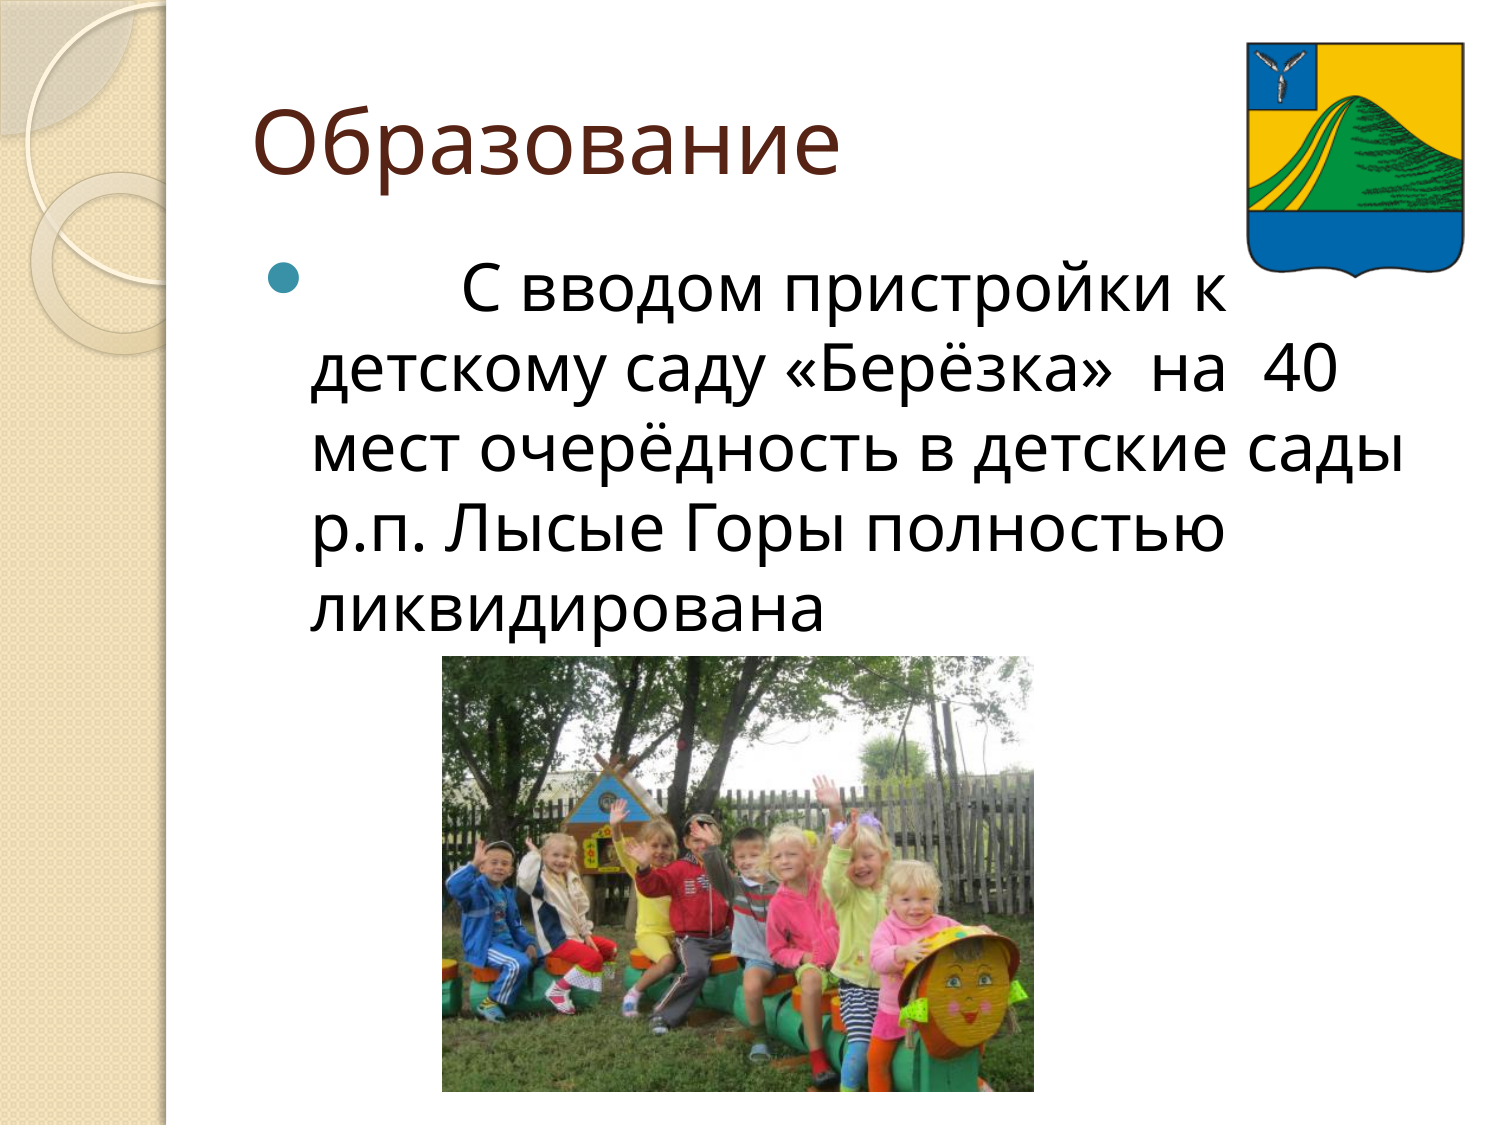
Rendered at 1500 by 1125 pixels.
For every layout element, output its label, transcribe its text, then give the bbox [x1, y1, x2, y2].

picture [1245, 42, 1465, 280]
title Образование [235, 45, 1239, 233]
picture [442, 656, 1034, 1092]
list С вводом пристройки к детскому саду «Берёзка» на 40 мест очерёдность в детские сады р.п. Лысые Горы полностью ликвидирована [235, 237, 1466, 657]
